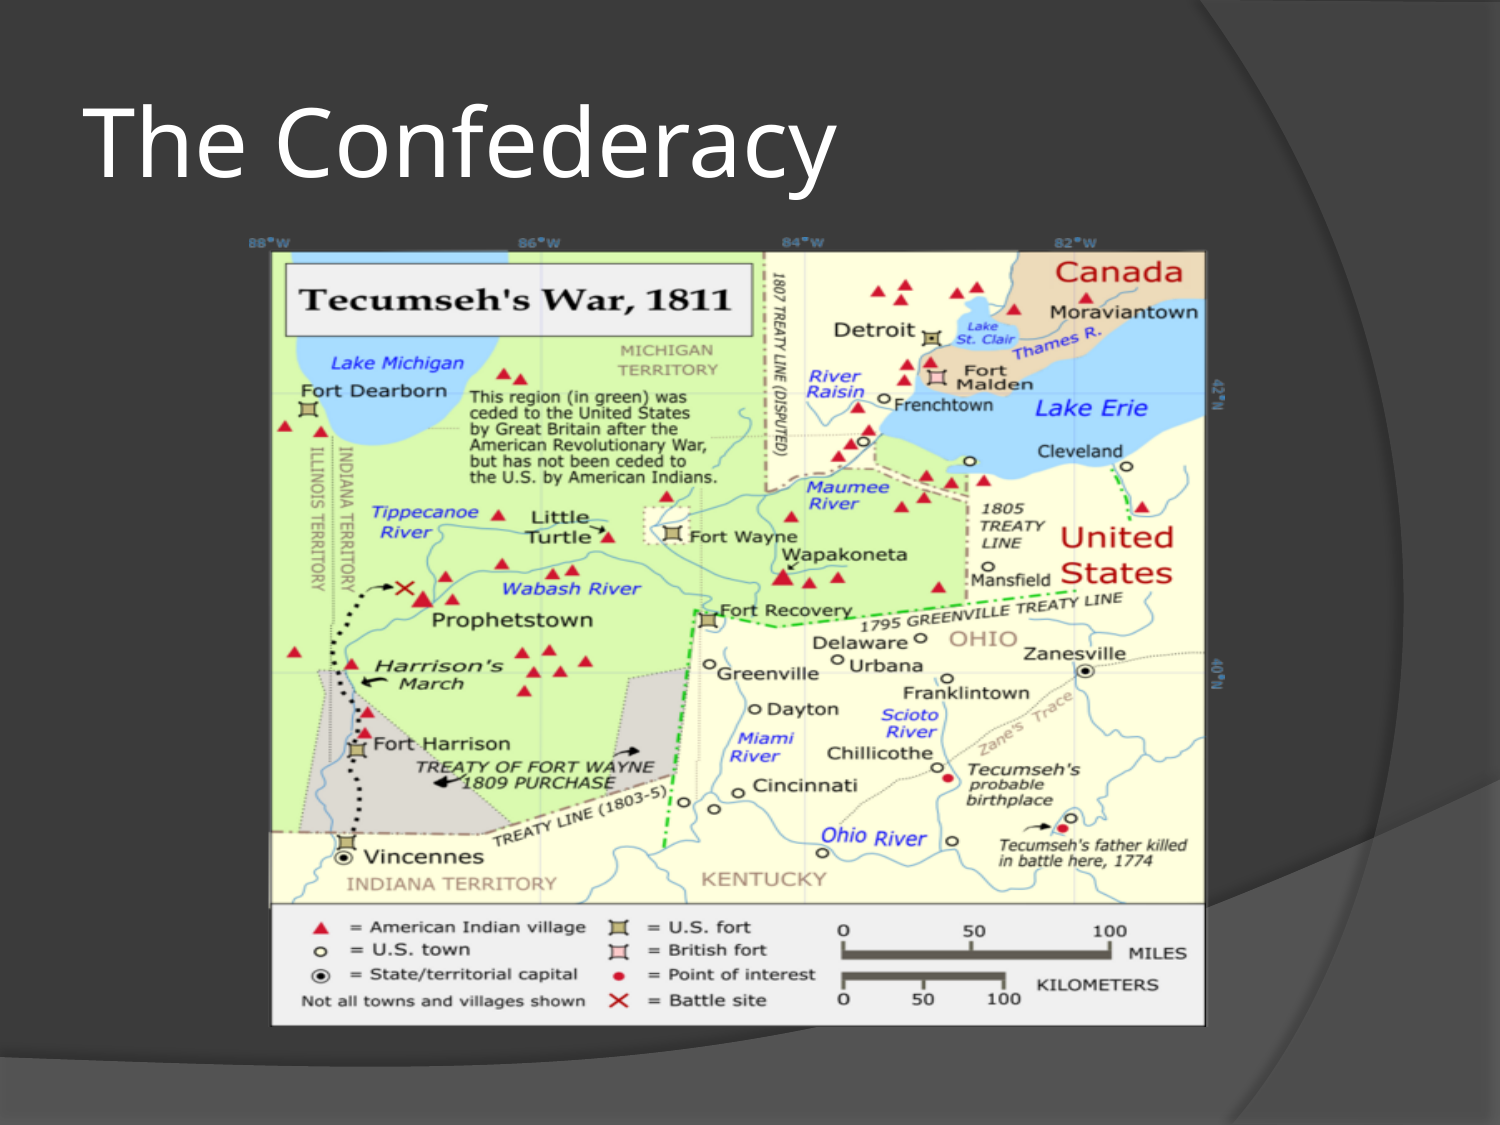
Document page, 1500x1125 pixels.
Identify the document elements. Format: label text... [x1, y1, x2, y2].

title The Confederacy [75, 45, 1300, 233]
picture [249, 237, 1226, 1027]
